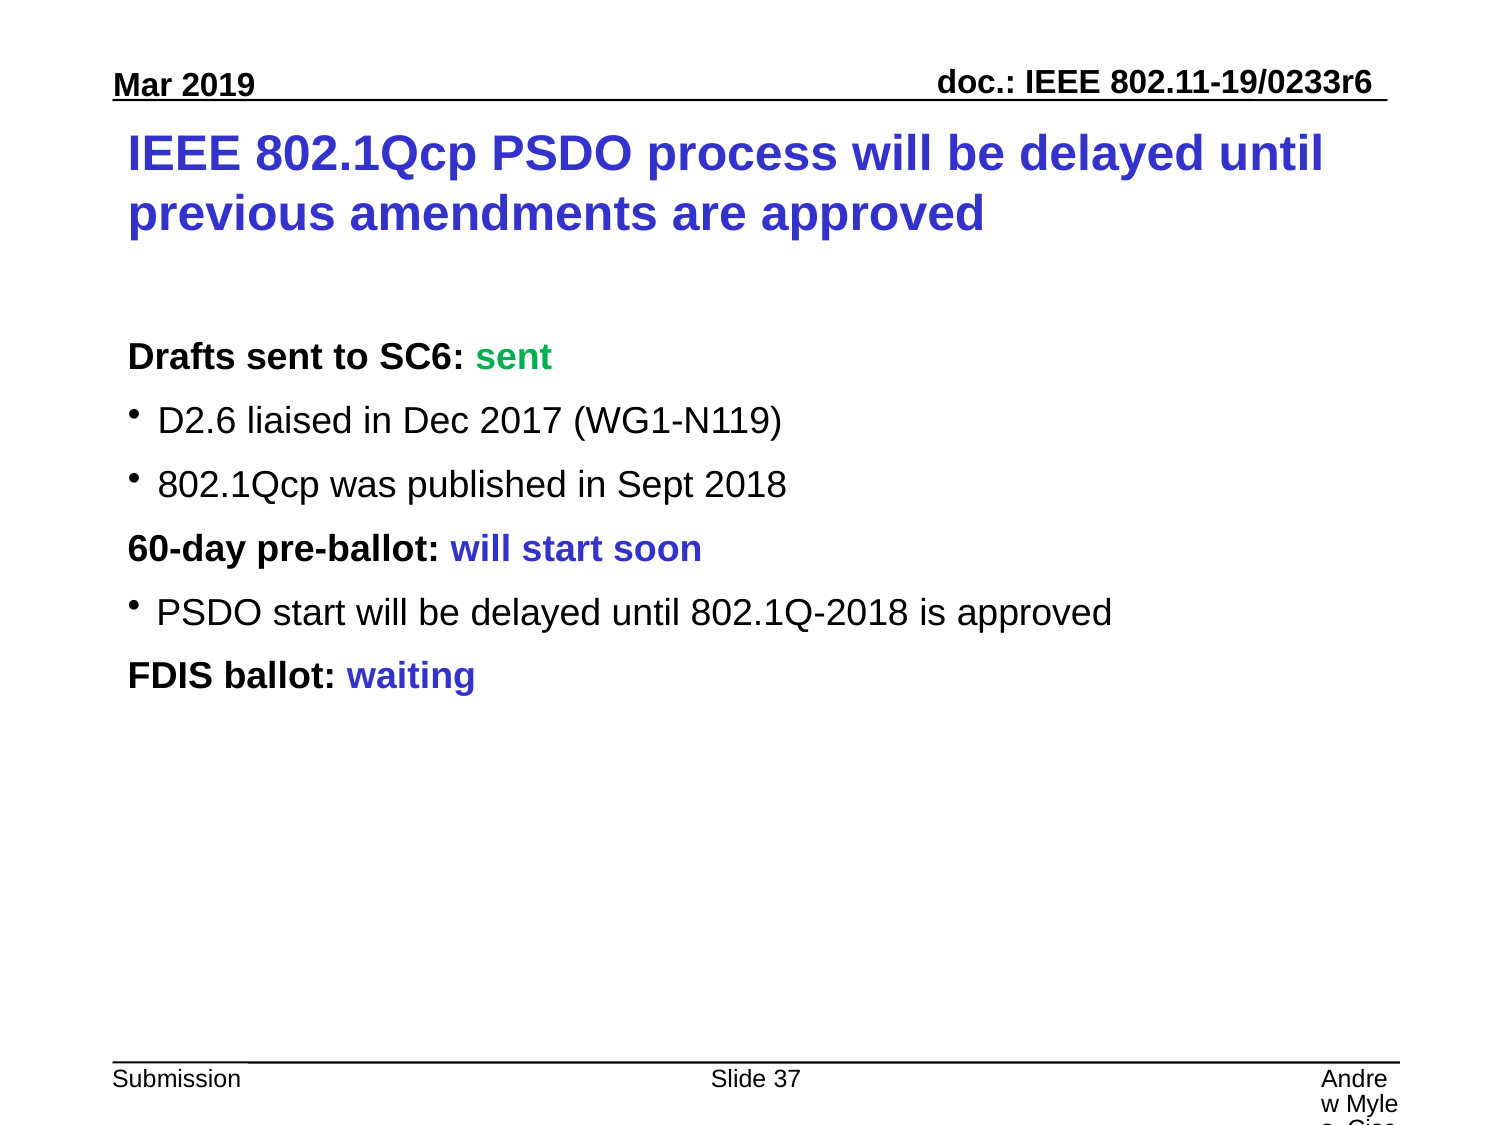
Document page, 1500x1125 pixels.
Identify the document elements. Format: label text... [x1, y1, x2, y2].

slide_number Slide 37 [709, 1061, 803, 1093]
title IEEE 802.1Qcp PSDO process will be delayed until previous amendments are approved [112, 112, 1388, 288]
footer Andrew Myles, Cisco [1320, 1061, 1402, 1093]
list Drafts sent to SC6: sent D2.6 liaised in Dec 2017 (WG1-N119) 802.1Qcp was published in Sept 2018 60-day pre-ballot: will start soon PSDO start will be delayed until 802.1Q-2018 is approved FDIS ballot: waiting [112, 324, 1388, 1000]
